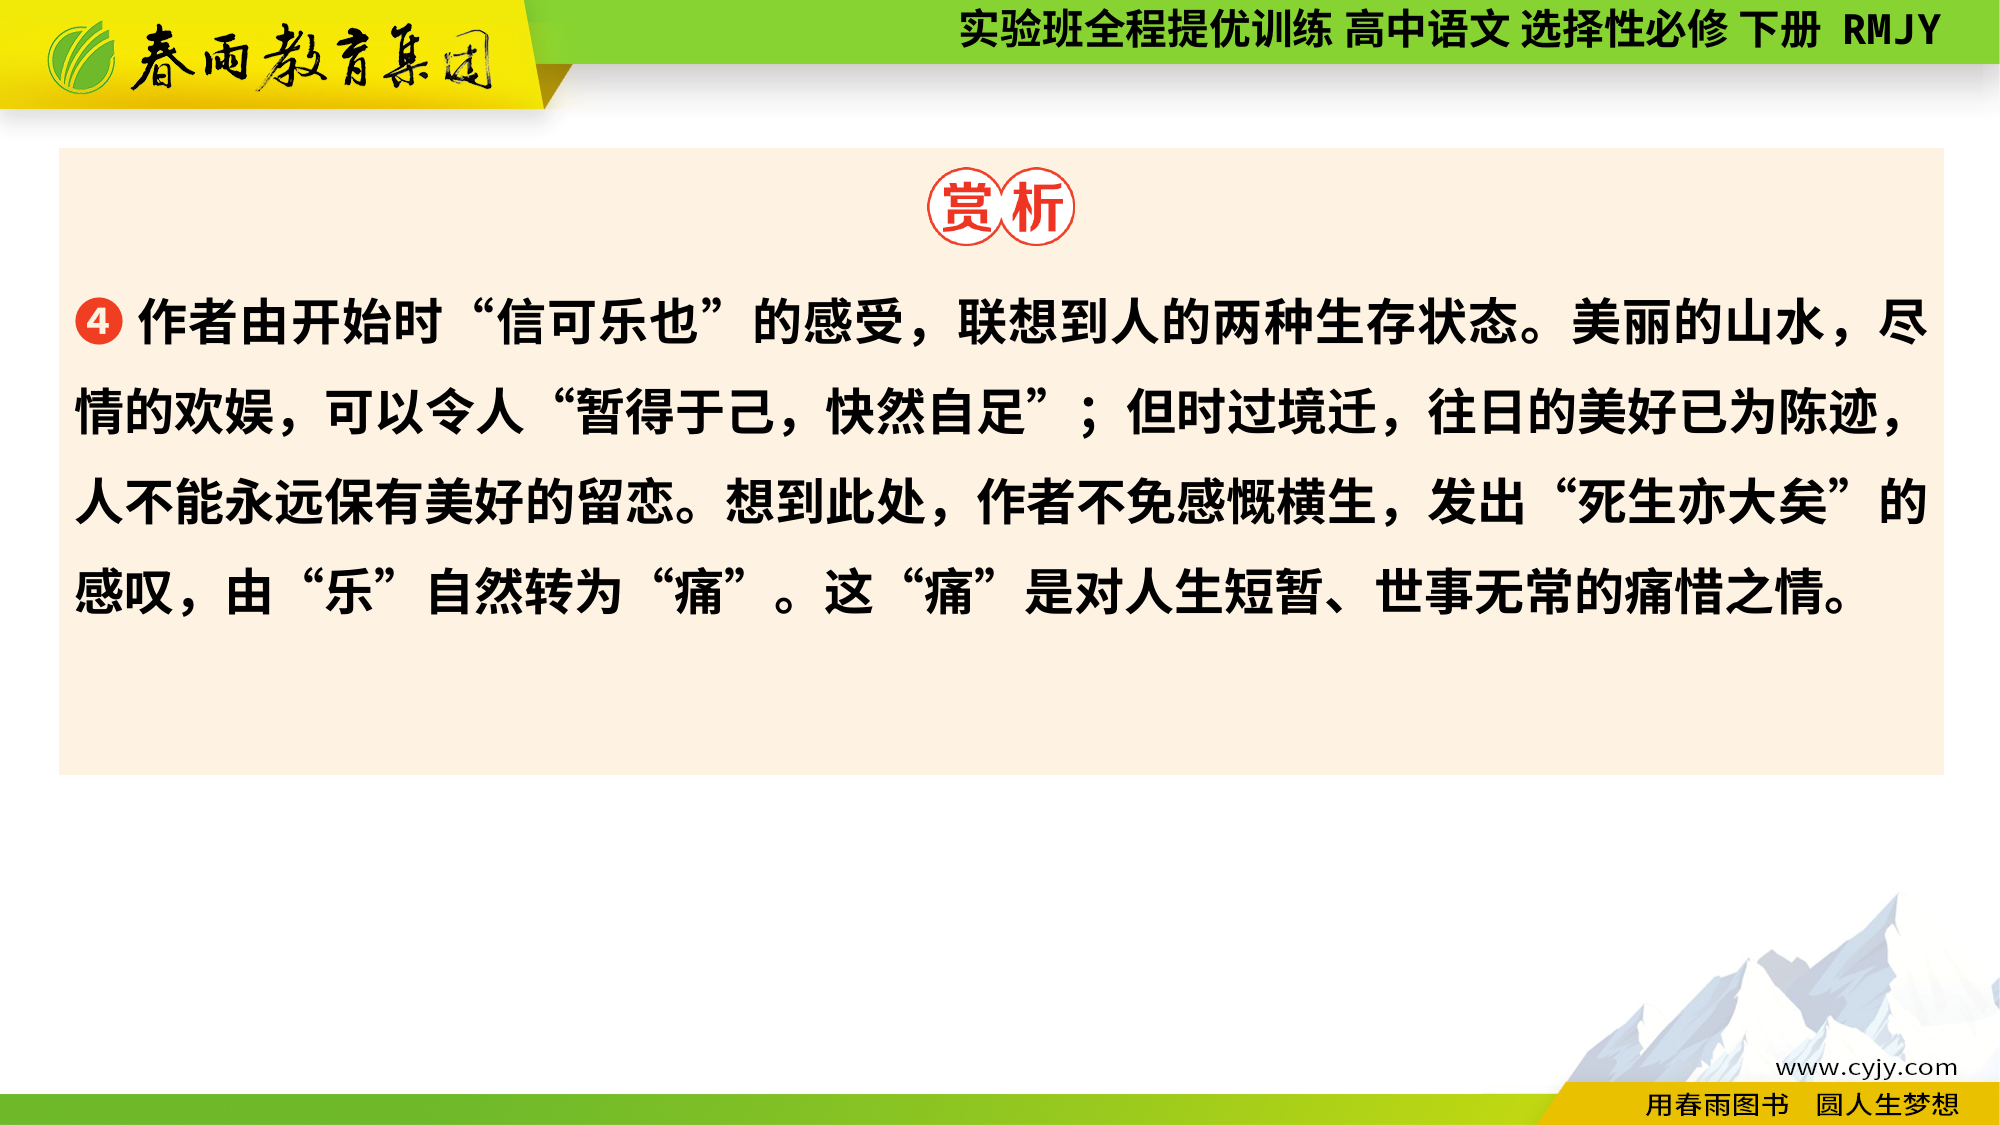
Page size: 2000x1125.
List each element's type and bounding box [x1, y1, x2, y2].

text_box [58, 148, 1944, 776]
picture [0, 0, 2000, 1125]
